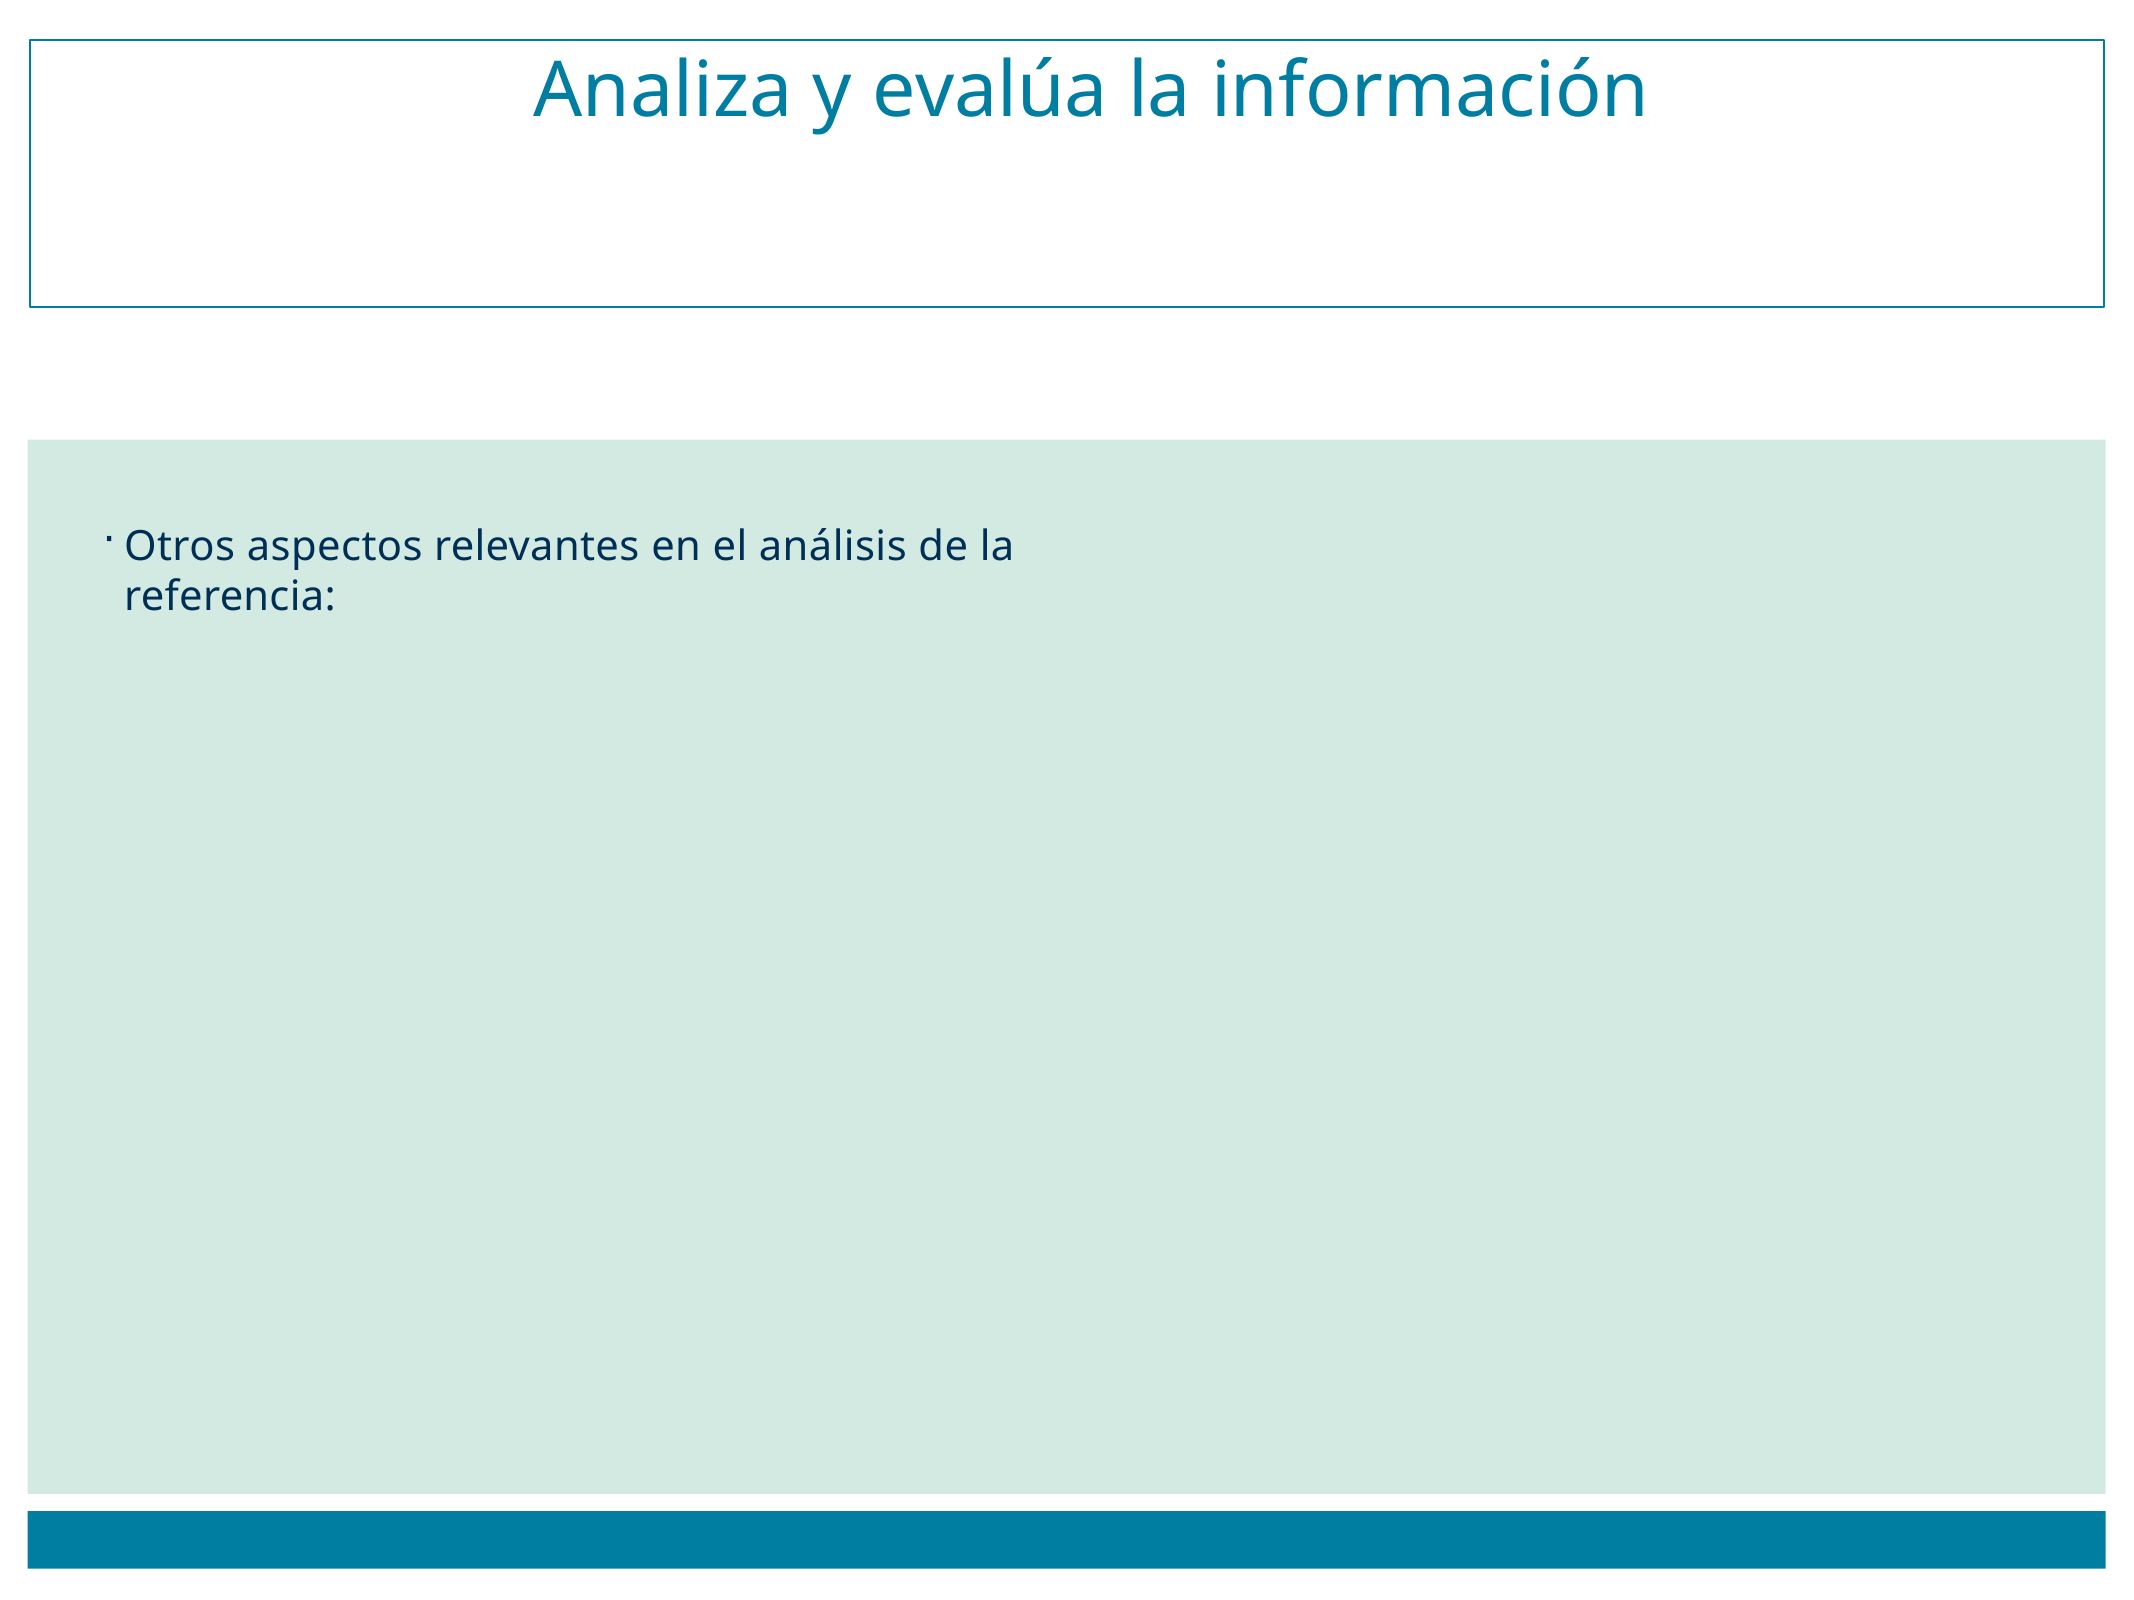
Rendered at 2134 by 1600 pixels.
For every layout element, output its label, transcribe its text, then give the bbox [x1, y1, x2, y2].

text_box Otros aspectos relevantes en el análisis de la referencia: [100, 518, 1203, 619]
title Analiza y evalúa la información [29, 39, 2104, 307]
